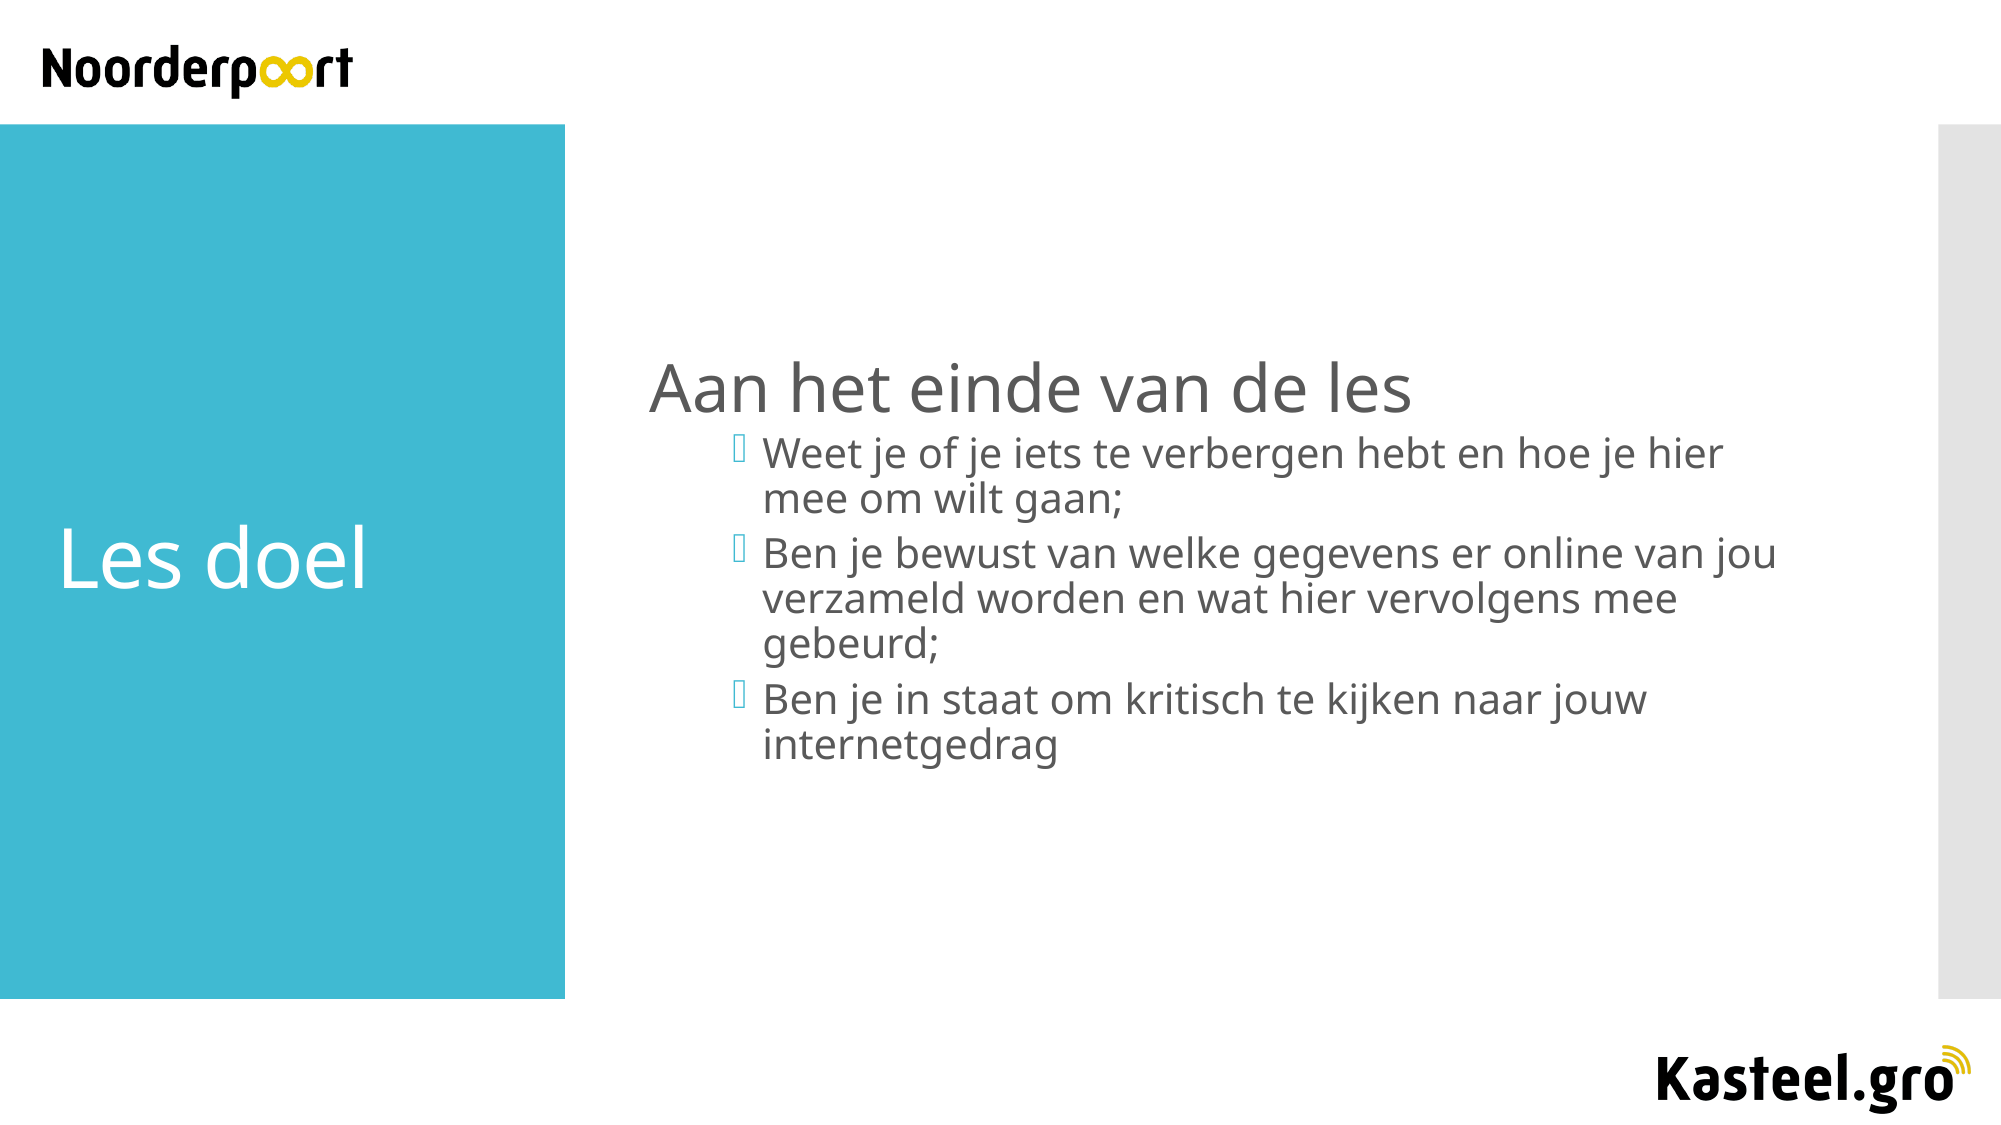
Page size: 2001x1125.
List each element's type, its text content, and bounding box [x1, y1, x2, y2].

picture [41, 43, 354, 100]
picture [1657, 1045, 1971, 1114]
title Les doel [41, 184, 525, 940]
list Aan het einde van de les Weet je of je iets te verbergen hebt en hoe je hier mee om wilt gaan; Ben je bewust van welke gegevens er online van jou verzameld worden en wat hier vervolgens mee gebeurd; Ben je in staat om kritisch te kijken naar jouw internetgedrag [634, 141, 1835, 982]
